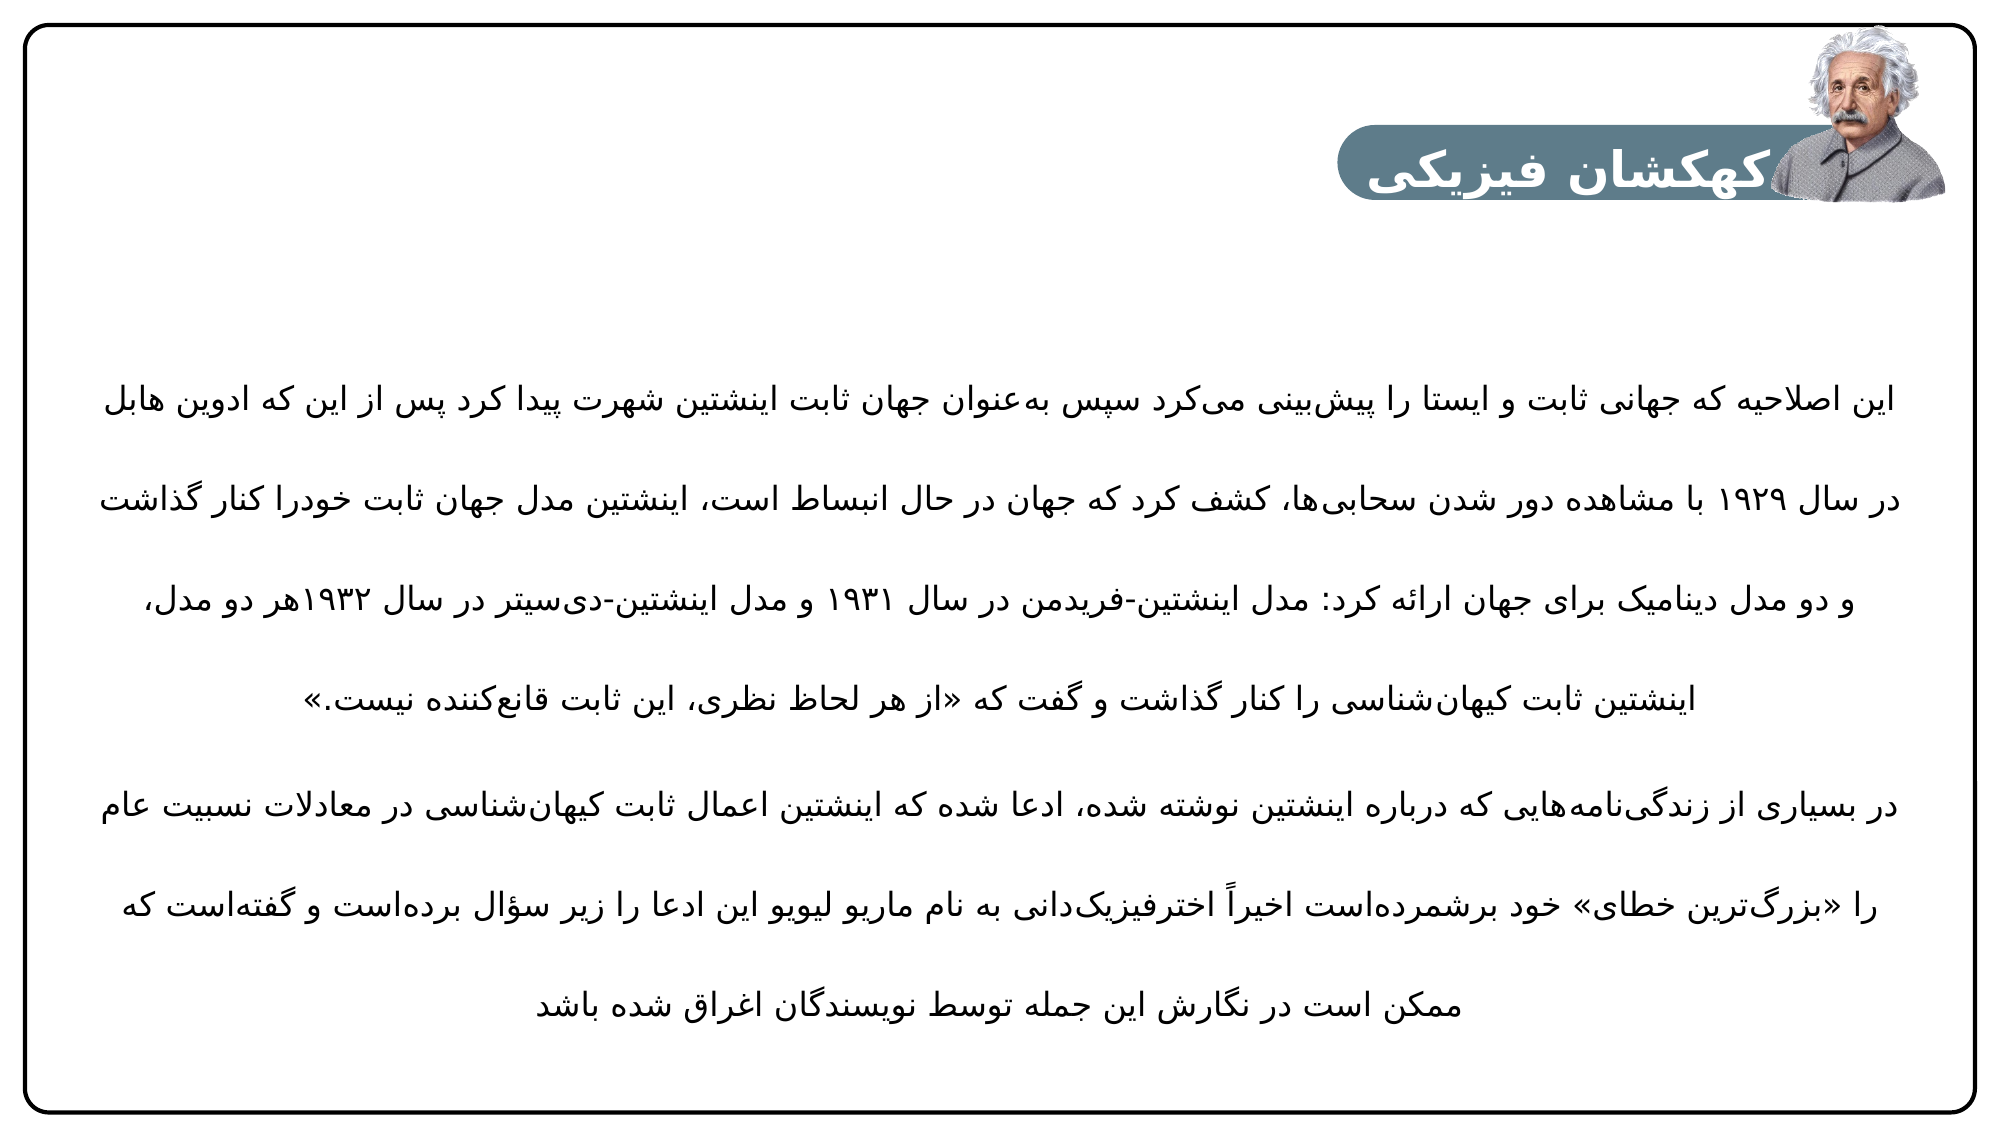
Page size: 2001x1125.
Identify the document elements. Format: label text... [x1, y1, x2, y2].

picture [1761, 14, 1954, 213]
text_box کهکشان فیزیکی [1349, 99, 1788, 205]
text_box این اصلاحیه که جهانی ثابت و ایستا را پیش‌بینی می‌کرد سپس به‌عنوان جهان ثابت اینشتین شهرت پیدا کرد پس از این که ادوین هابل در سال ۱۹۲۹ با مشاهده دور شدن سحابی‌ها، کشف کرد که جهان در حال انبساط است، اینشتین مدل جهان ثابت خودرا کنار گذاشت و دو مدل دینامیک برای جهان ارائه کرد: مدل اینشتین-فریدمن در سال ۱۹۳۱ و مدل اینشتین-دی‌سیتر در سال ۱۹۳۲هر دو مدل، اینشتین ثابت کیهان‌شناسی را کنار گذاشت و گفت که «از هر لحاظ نظری، این ثابت قانع‌کننده نیست.» در بسیاری از زندگی‌نامه‌هایی که درباره اینشتین نوشته شده، ادعا شده که اینشتین اعمال ثابت کیهان‌شناسی در معادلات نسبیت عام را «بزرگ‌ترین خطای» خود برشمرده‌است اخیراً اخترفیزیک‌دانی به نام ماریو لیویو این ادعا را زیر سؤال برده‌است و گفته‌است که ممکن است در نگارش این جمله توسط نویسندگان اغراق شده باشد [76, 310, 1924, 1031]
